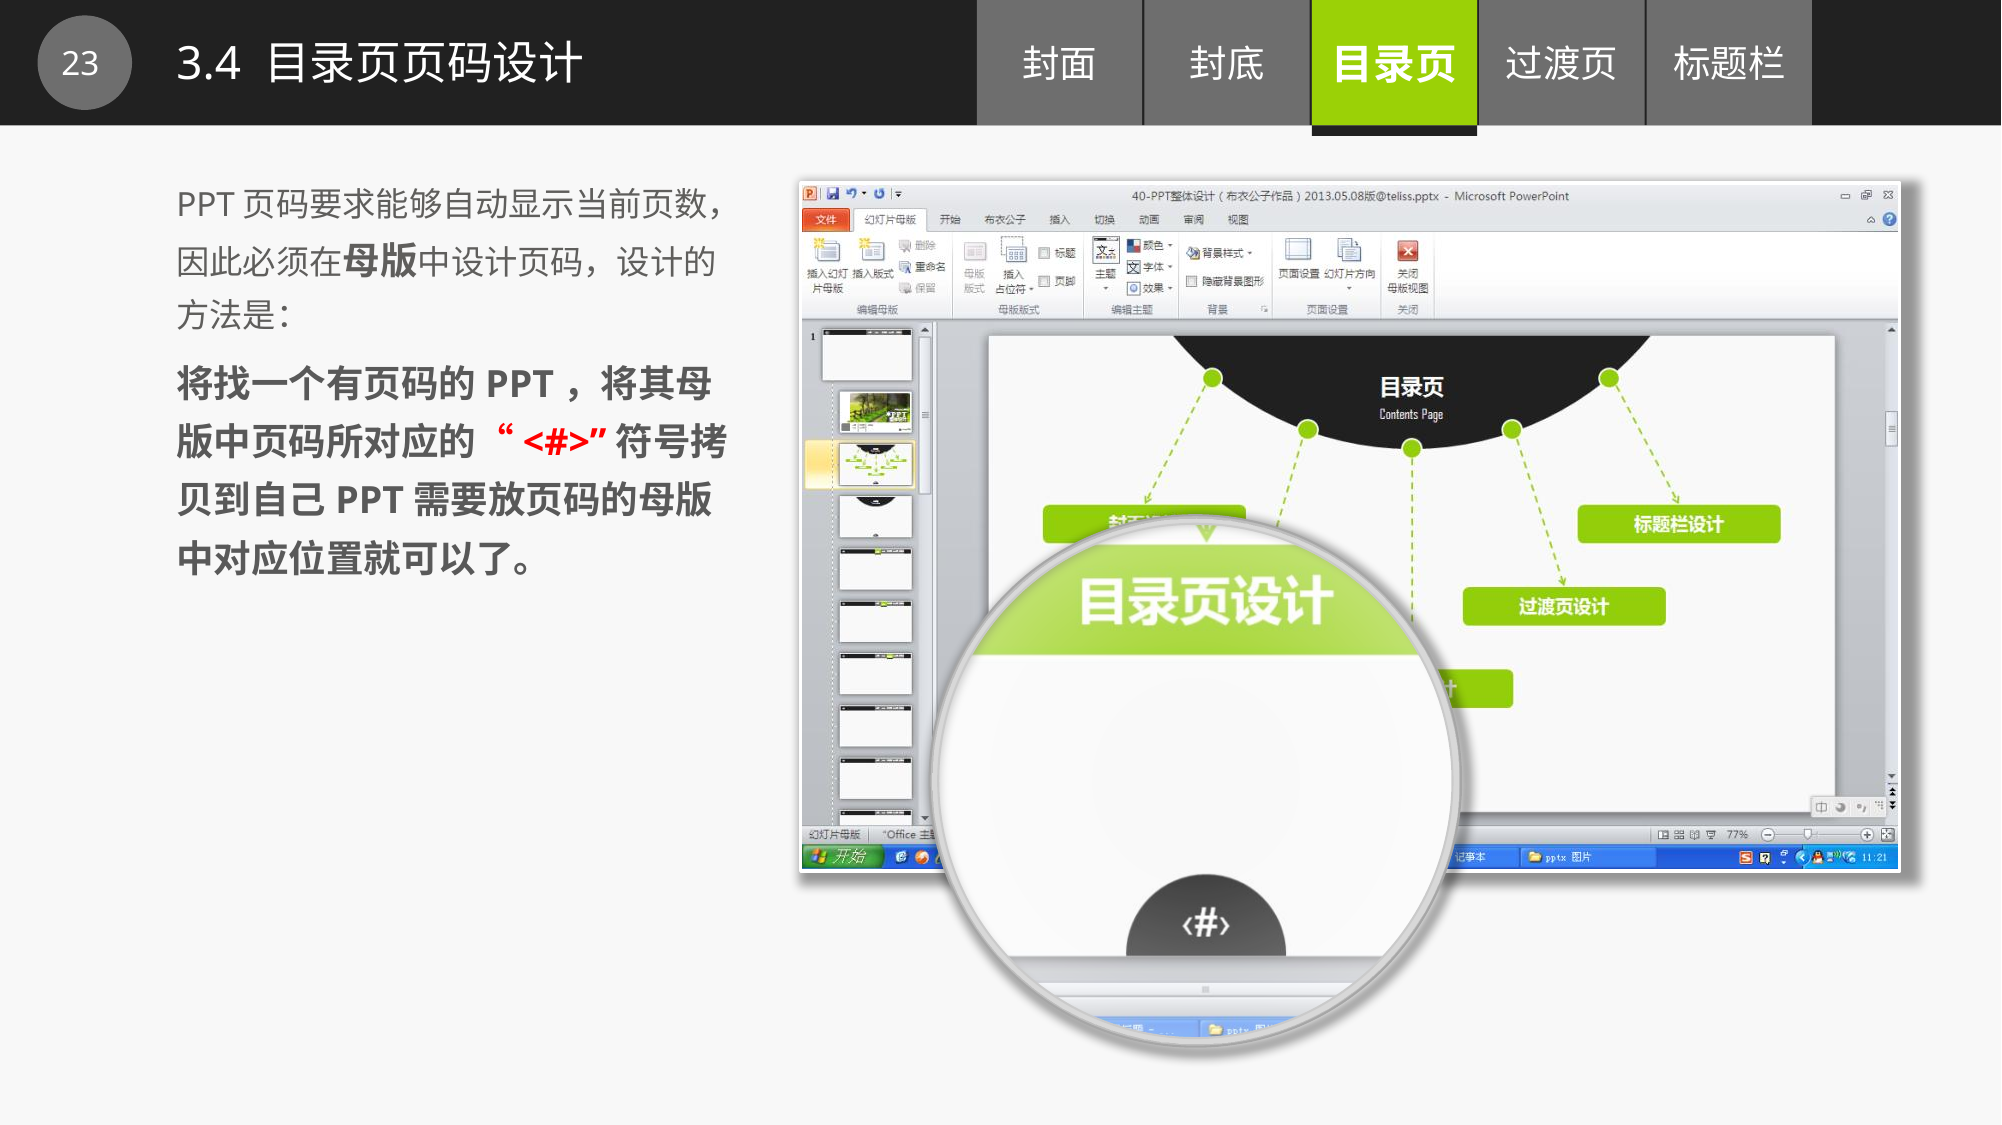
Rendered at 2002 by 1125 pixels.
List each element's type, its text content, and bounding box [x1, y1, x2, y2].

picture [801, 184, 1899, 870]
text_box PPT页码要求能够自动显示当前页数，因此必须在母版中设计页码，设计的方法是： 将找一个有页码的PPT，将其母版中页码所对应的“<#>”符号拷贝到自己PPT需要放页码的母版中对应位置就可以了。 [161, 164, 753, 588]
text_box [929, 514, 1462, 1047]
text_box 3.4 目录页页码设计 [161, 25, 977, 96]
